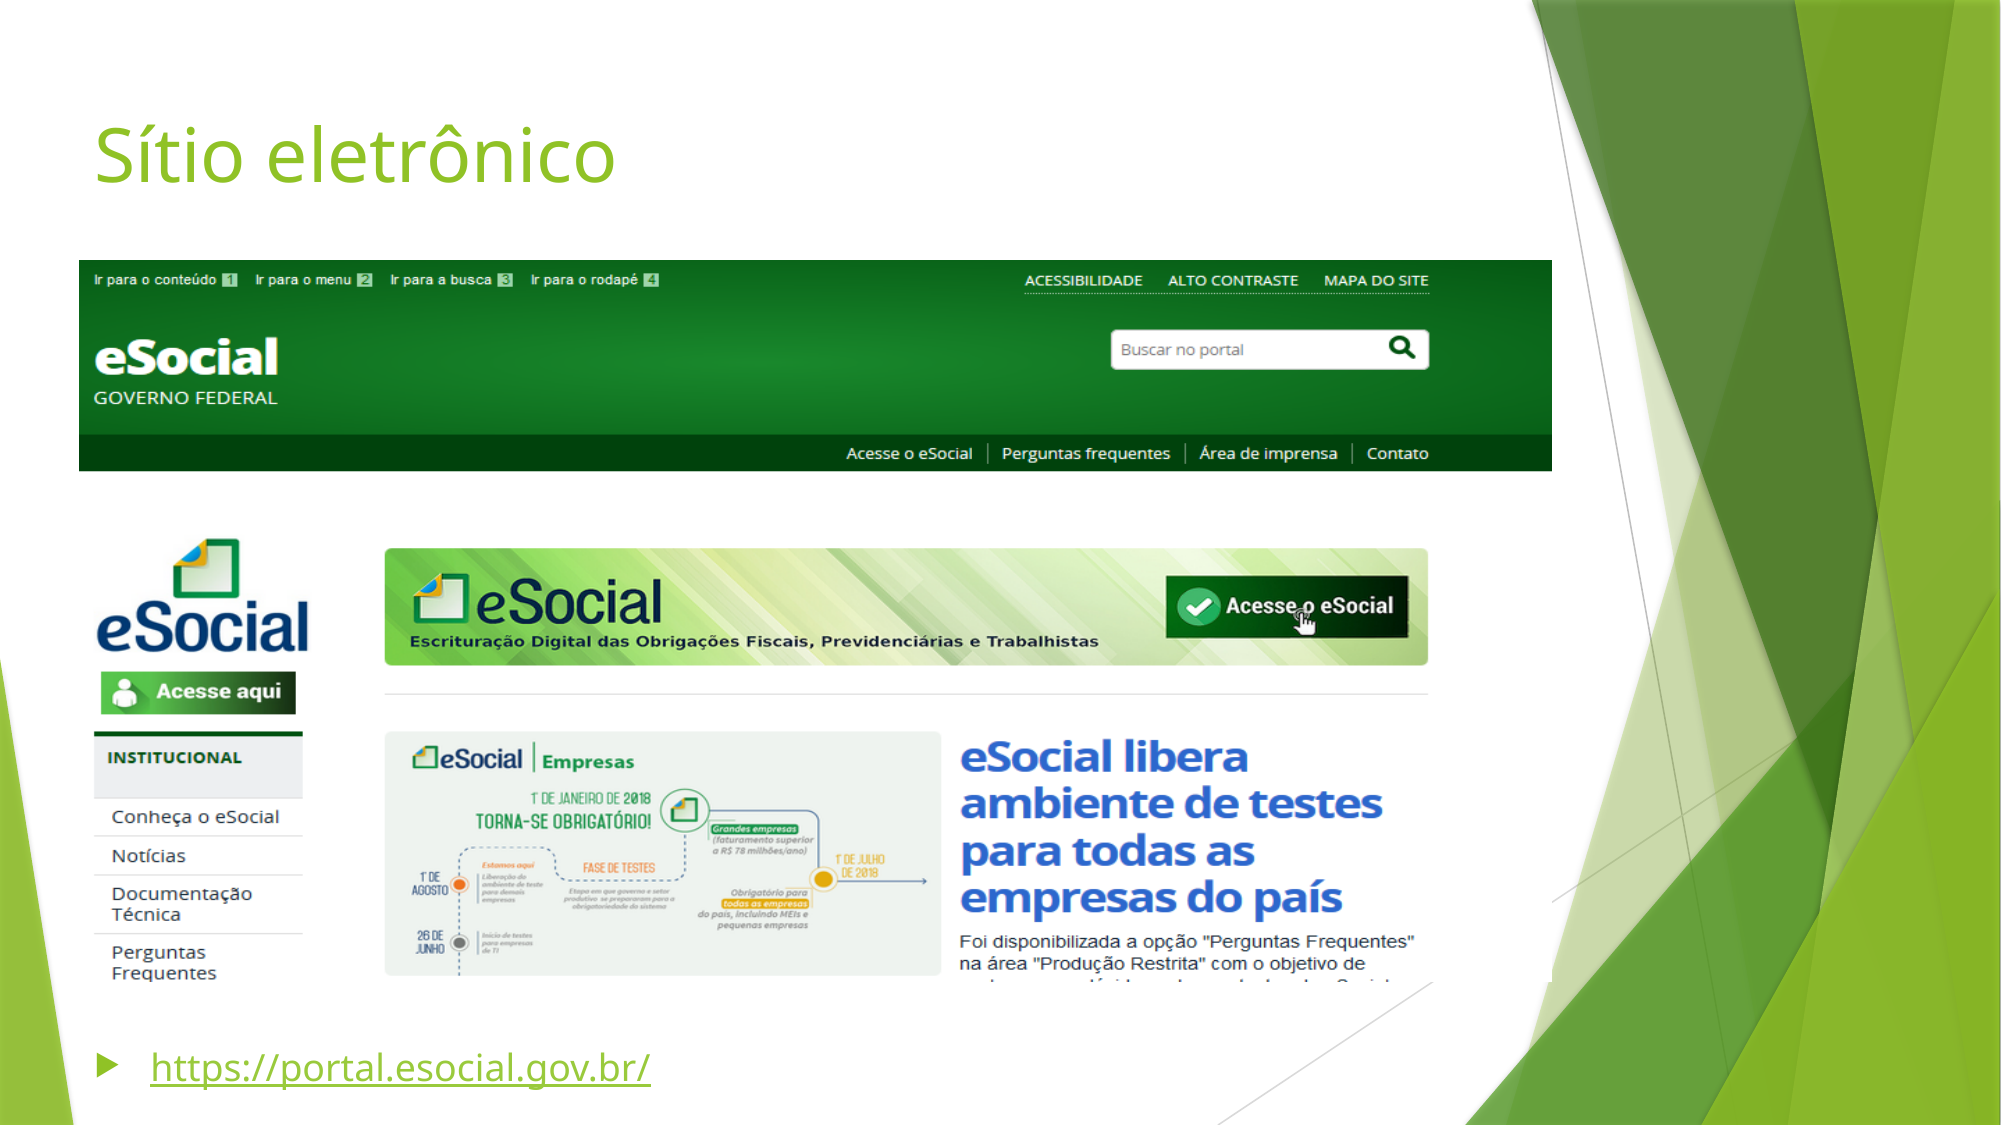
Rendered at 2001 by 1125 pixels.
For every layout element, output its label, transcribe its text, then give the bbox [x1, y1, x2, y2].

list https://portal.esocial.gov.br/ [79, 1036, 1486, 1125]
title Sítio eletrônico [79, 99, 1522, 225]
picture [78, 259, 1553, 983]
